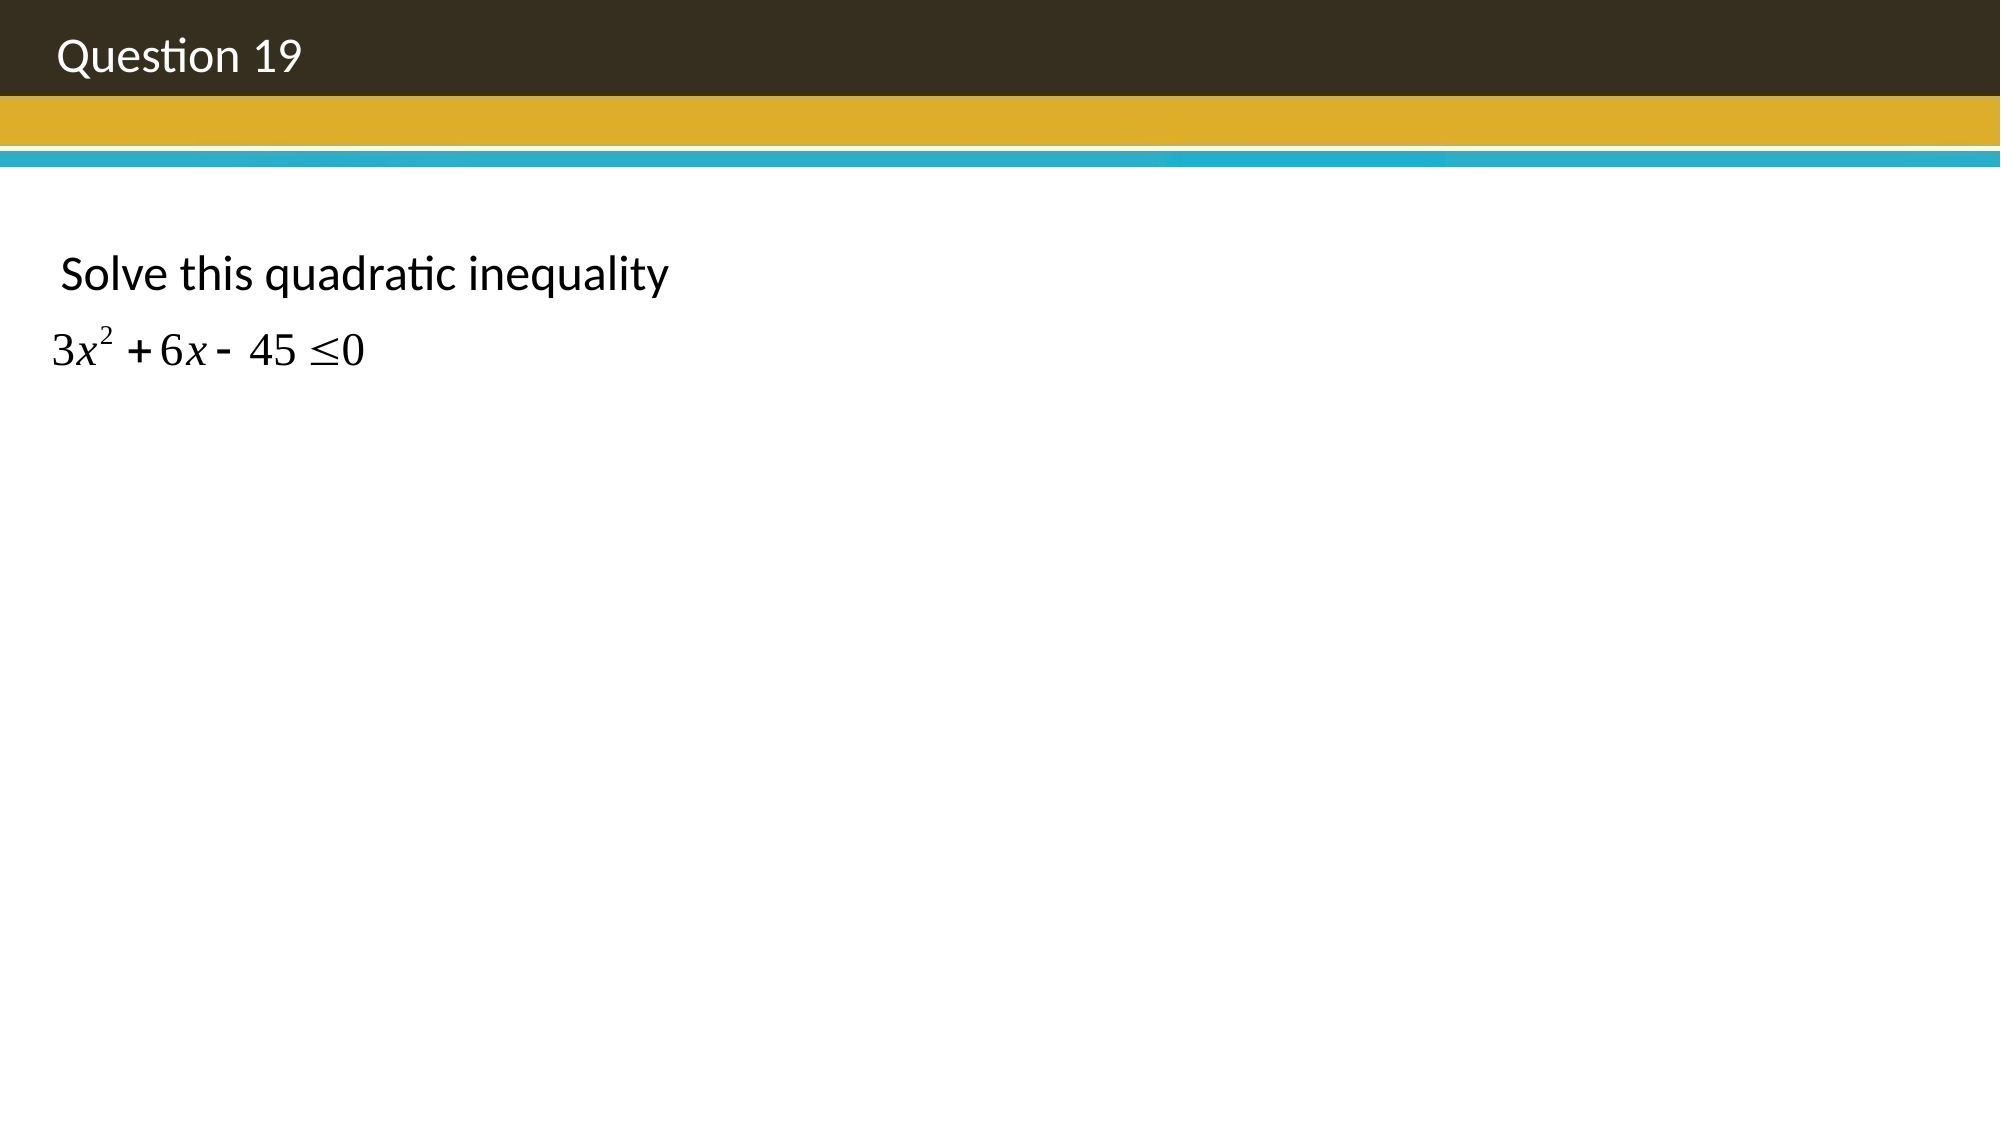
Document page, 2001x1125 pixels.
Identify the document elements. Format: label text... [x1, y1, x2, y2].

picture [45, 314, 372, 378]
picture [0, 0, 2000, 167]
text_box Question 19 [41, 14, 318, 90]
